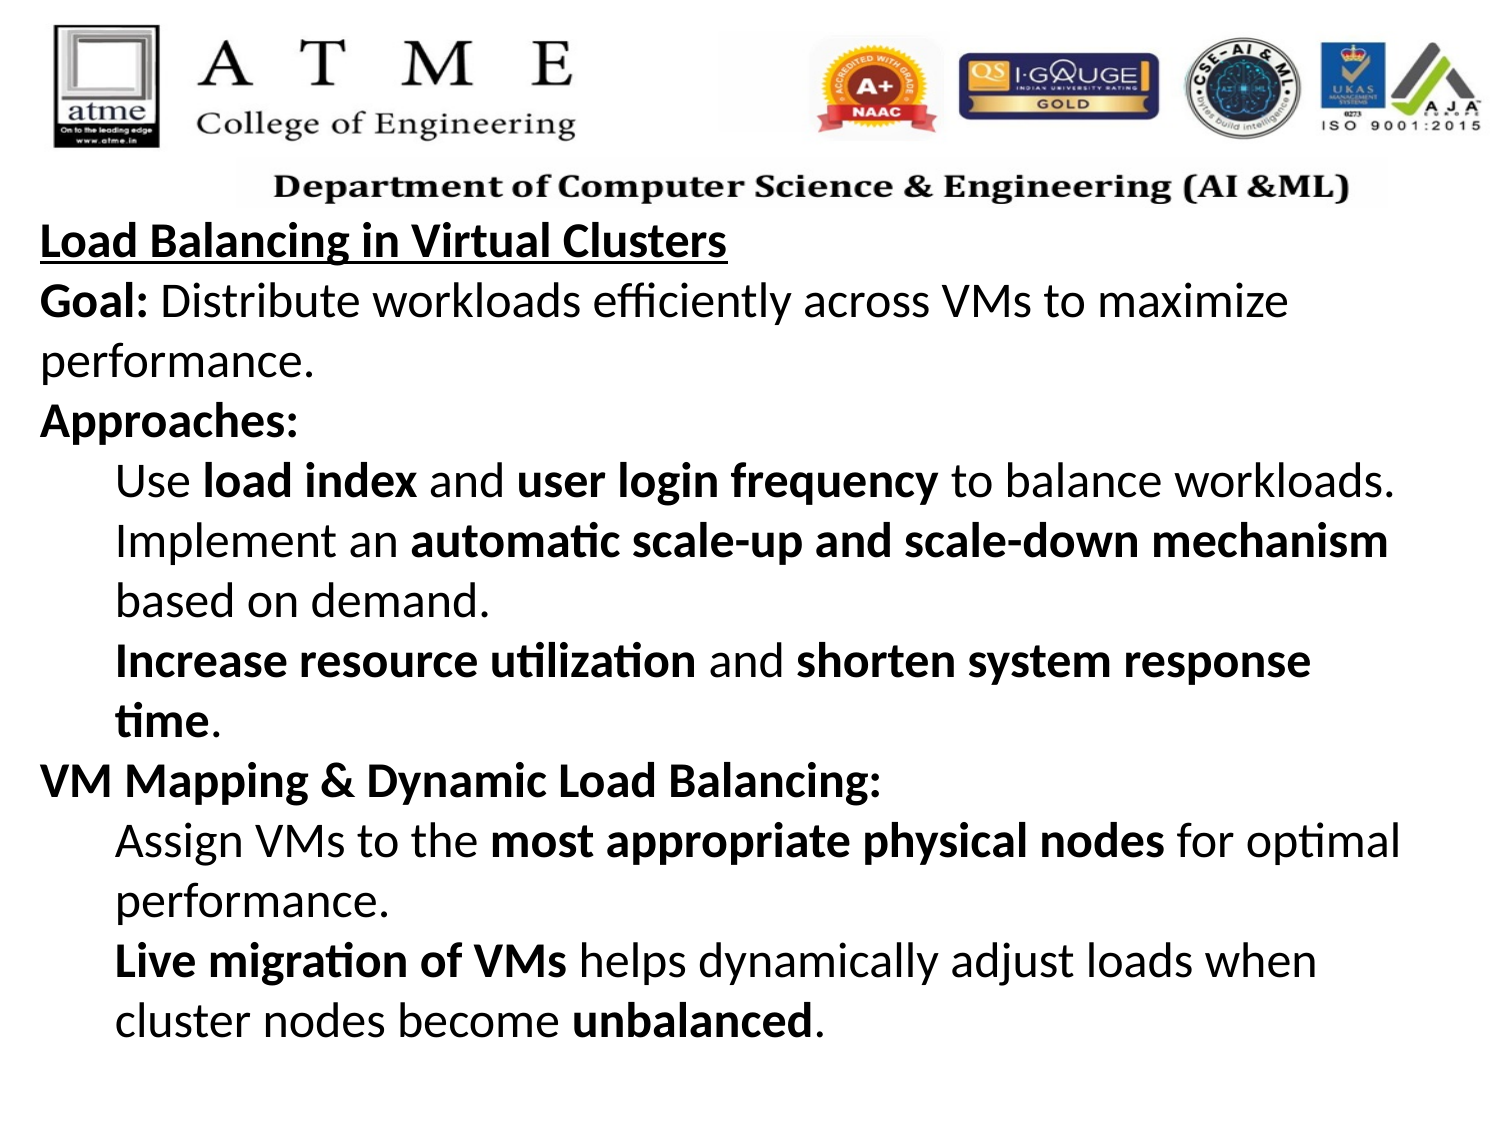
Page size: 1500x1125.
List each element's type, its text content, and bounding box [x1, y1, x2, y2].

text_box Load Balancing in Virtual Clusters Goal: Distribute workloads efficiently across VMs to maximize performance. Approaches: Use load index and user login frequency to balance workloads. Implement an automatic scale-up and scale-down mechanism based on demand. Increase resource utilization and shorten system response time. VM Mapping & Dynamic Load Balancing: Assign VMs to the most appropriate physical nodes for optimal performance. Live migration of VMs helps dynamically adjust loads when cluster nodes become unbalanced. [24, 233, 1425, 1055]
picture [24, 0, 1500, 226]
